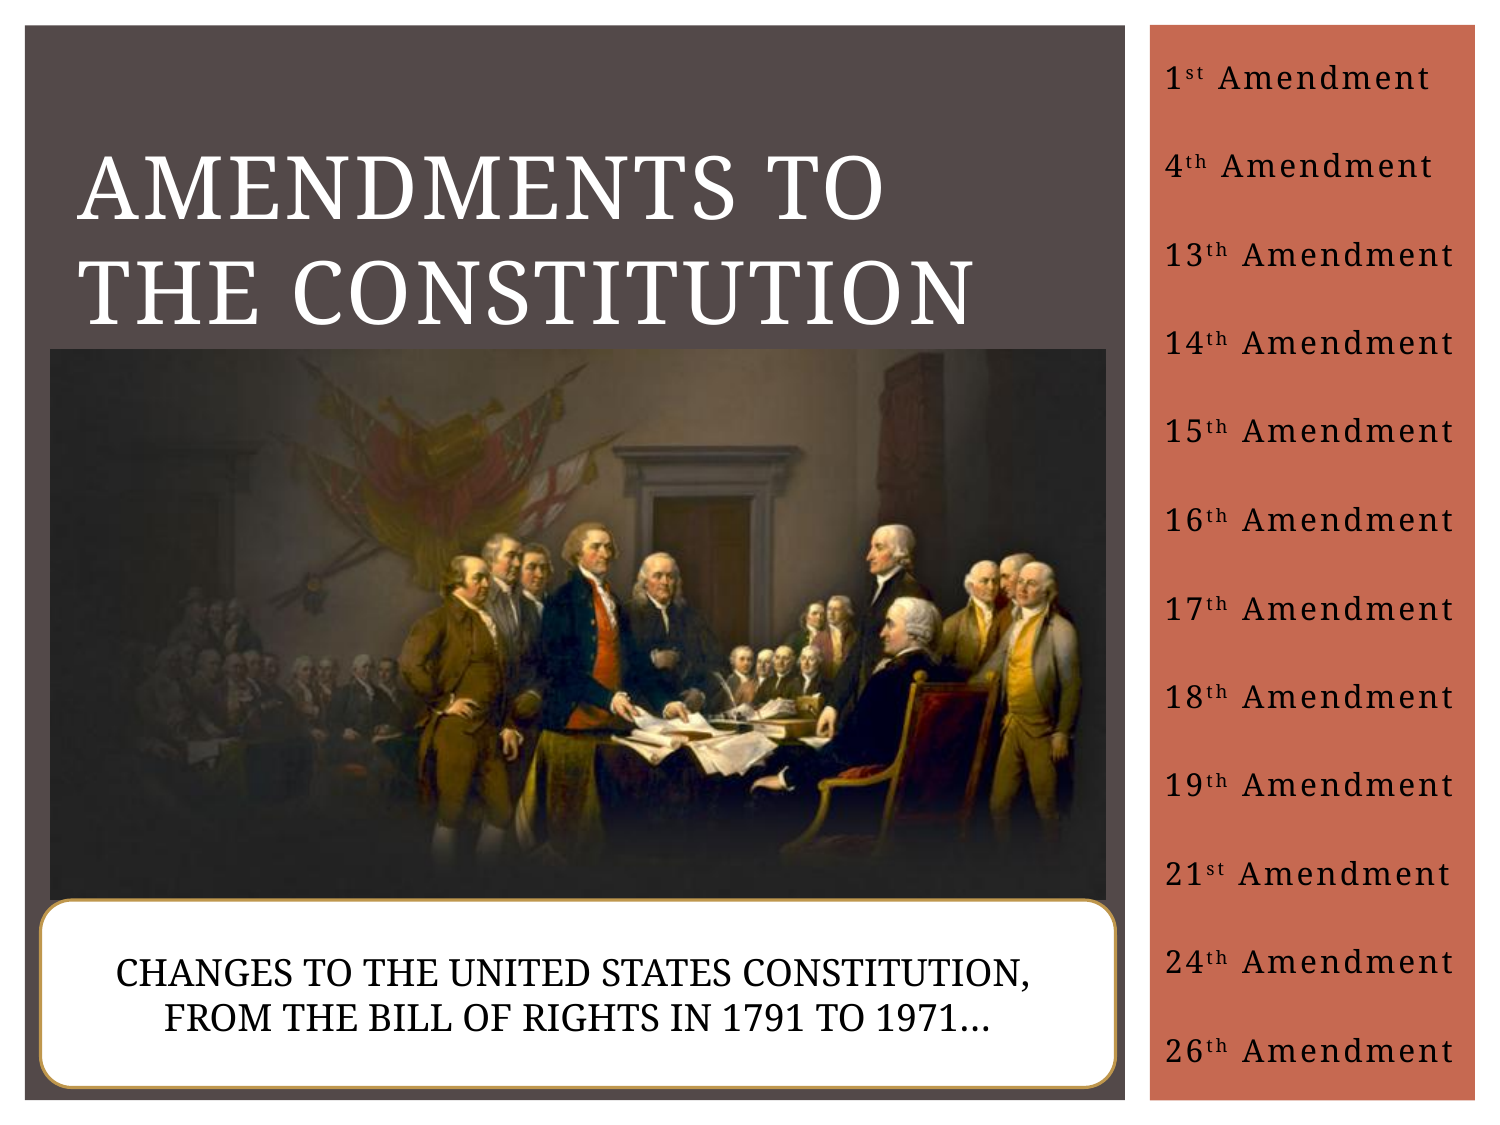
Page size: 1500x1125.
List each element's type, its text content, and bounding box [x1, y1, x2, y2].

picture [49, 349, 1107, 901]
title Amendments to the constitution [62, 87, 1100, 349]
subtitle 1st Amendment 4th Amendment 13th Amendment 14th Amendment 15th Amendment 16th Amendment 17th Amendment 18th Amendment 19th Amendment 21st Amendment 24th Amendment 26th Amendment [1149, 50, 1475, 1088]
text_box CHANGES TO THE UNITED STATES CONSTITUTION, FROM THE BILL OF RIGHTS IN 1791 TO 1971… [38, 907, 1118, 1090]
